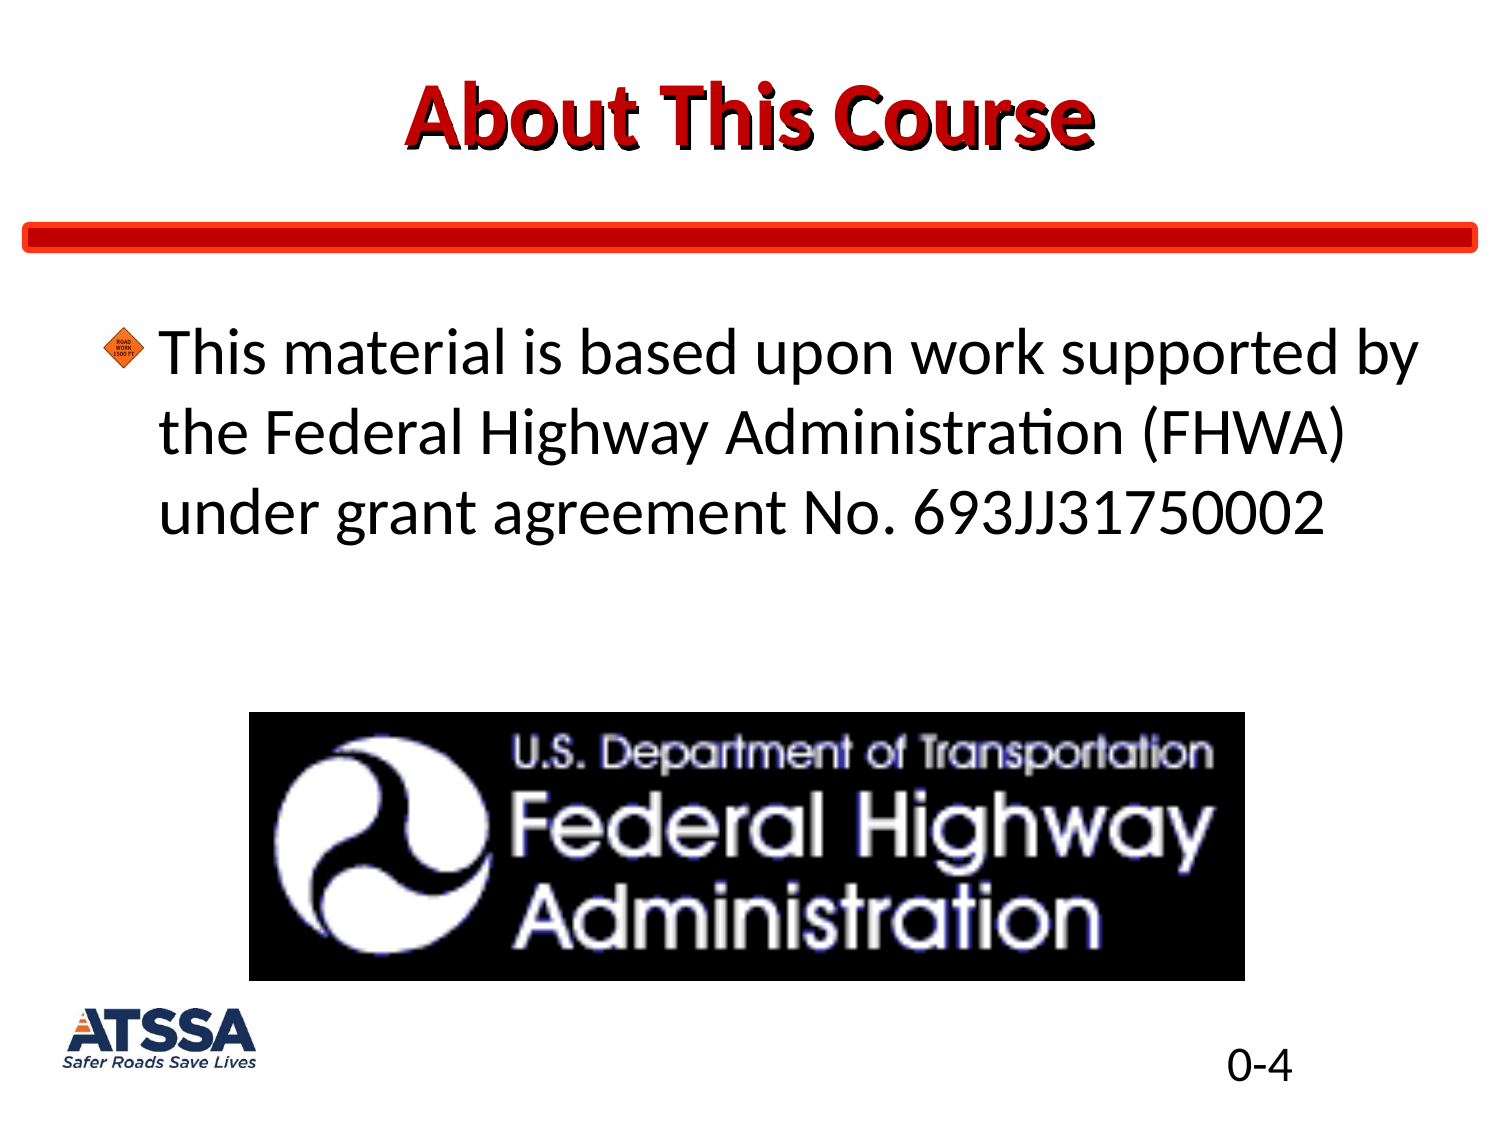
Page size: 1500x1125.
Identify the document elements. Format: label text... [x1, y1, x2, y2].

picture [62, 1008, 256, 1068]
list This material is based upon work supported by the Federal Highway Administration (FHWA) under grant agreement No. 693JJ31750002 [87, 299, 1451, 688]
title About This Course [0, 0, 1500, 218]
picture [249, 712, 1245, 981]
picture [102, 326, 145, 369]
